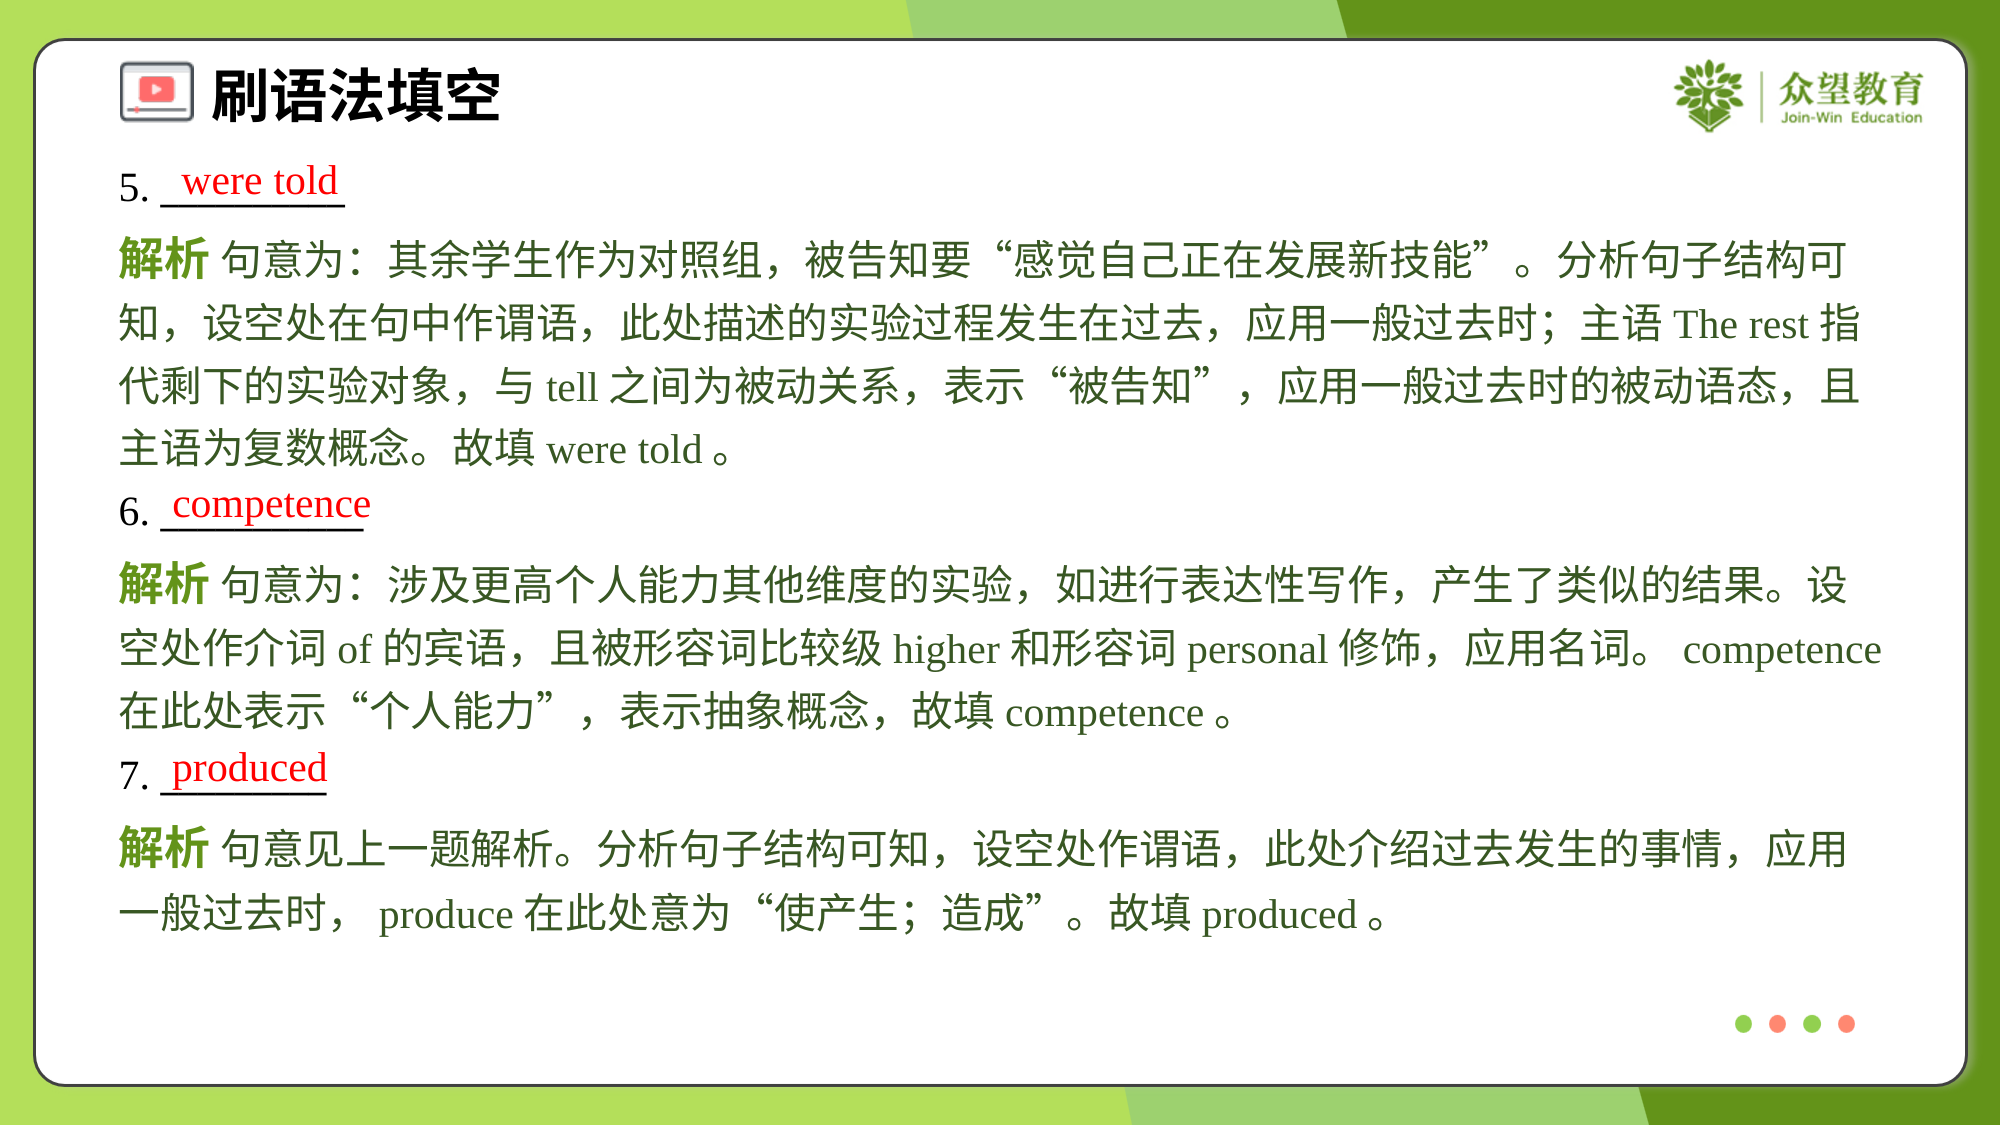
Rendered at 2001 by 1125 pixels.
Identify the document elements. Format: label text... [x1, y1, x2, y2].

text_box produced [167, 727, 333, 785]
text_box competence [167, 462, 376, 521]
text_box were told [172, 140, 348, 198]
text_box 解析 句意见上一题解析。分析句子结构可知，设空处作谓语，此处介绍过去发生的事情，应用一般过去时，produce在此处意为“使产生；造成”。故填produced。 [118, 805, 1883, 932]
text_box 解析 句意为：涉及更高个人能力其他维度的实验，如进行表达性写作，产生了类似的结果。设空处作介词of的宾语，且被形容词比较级higher和形容词personal修饰，应用名词。competence在此处表示“个人能力”，表示抽象概念，故填competence。 [118, 540, 1883, 730]
text_box 解析 句意为：其余学生作为对照组，被告知要“感觉自己正在发展新技能”。分析句子结构可知，设空处在句中作谓语，此处描述的实验过程发生在过去，应用一般过去时；主语The rest指代剩下的实验对象，与tell之间为被动关系，表示“被告知”，应用一般过去时的被动语态，且主语为复数概念。故填were told。 [118, 215, 1883, 467]
text_box 7. _________ [118, 735, 1883, 793]
text_box 6. ___________ [118, 471, 1883, 529]
text_box 5. __________ [118, 146, 1883, 204]
picture [0, 0, 2000, 1125]
